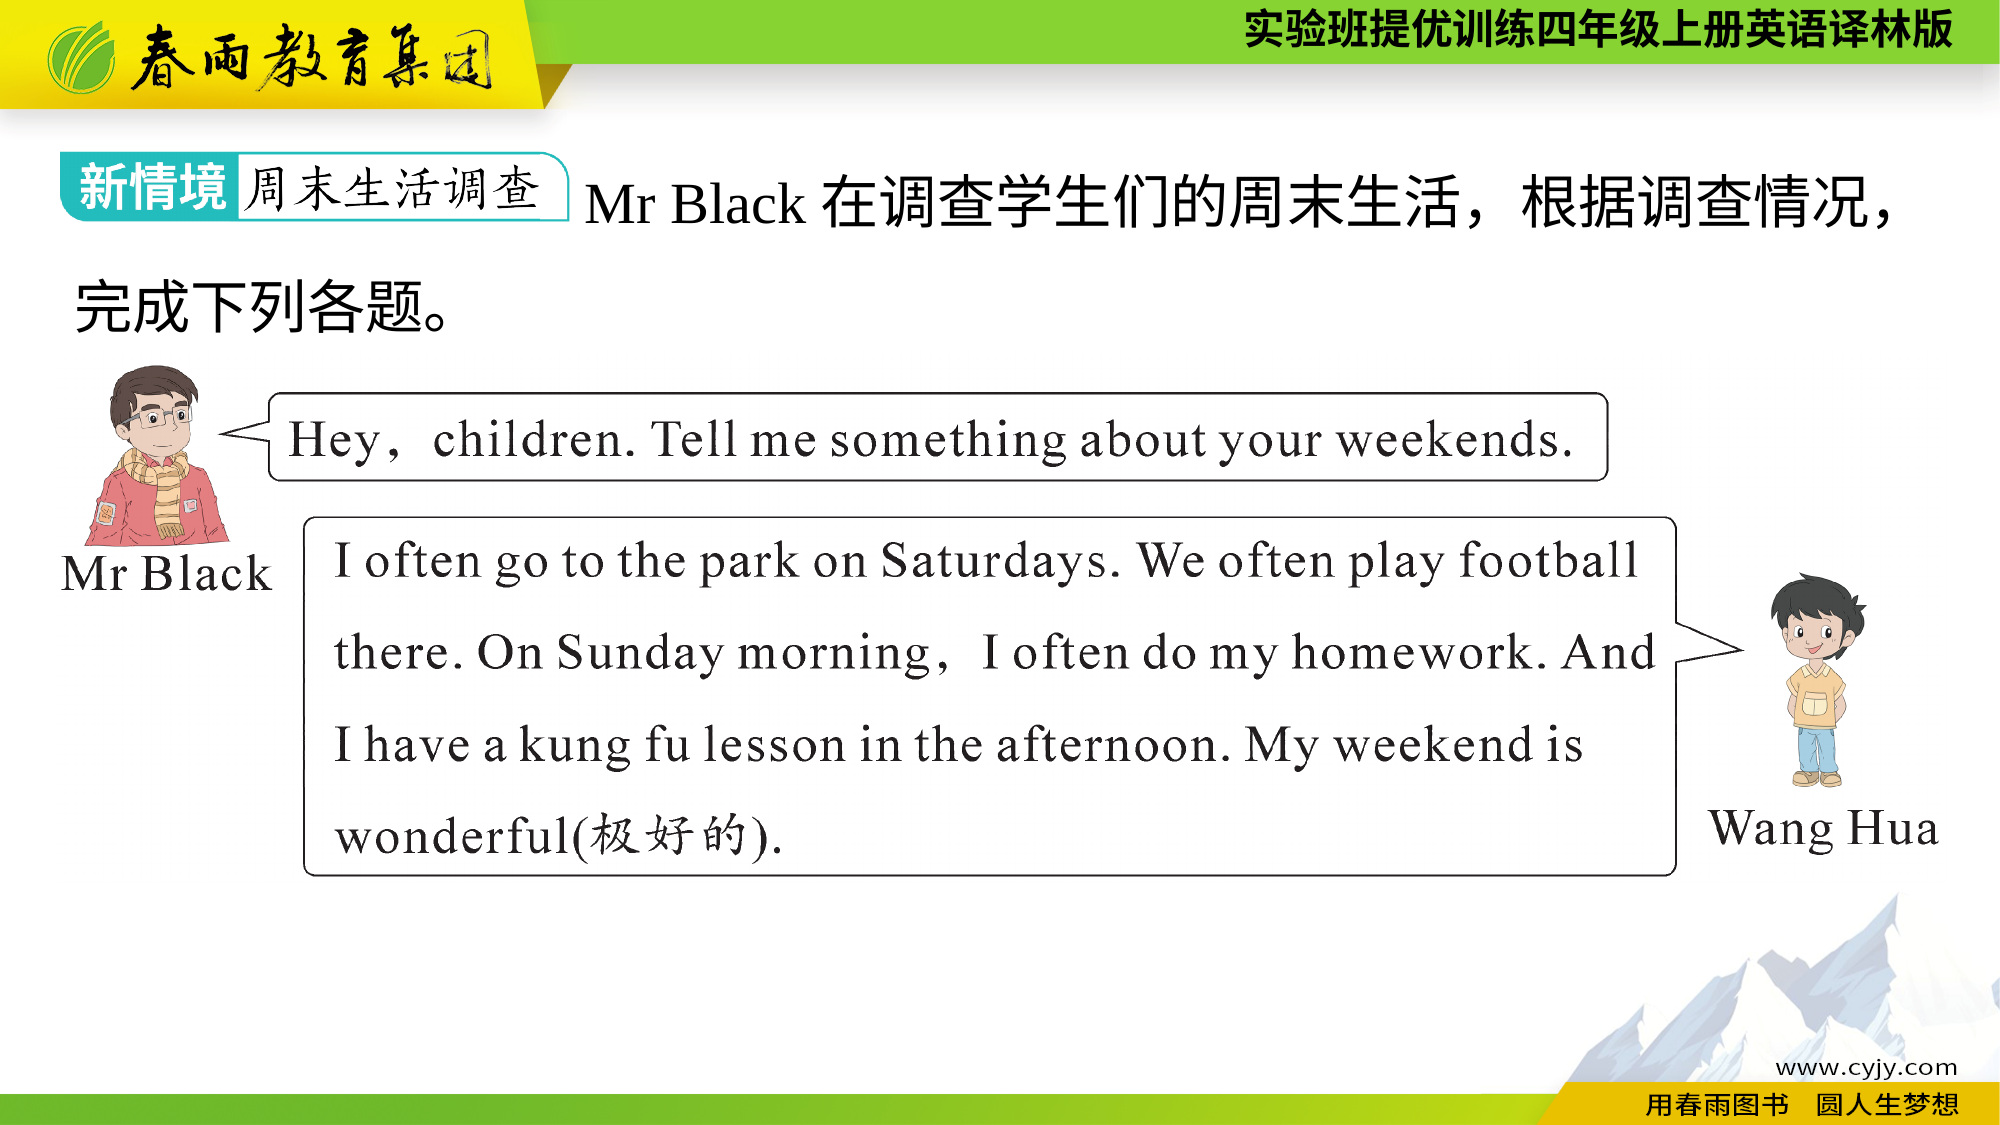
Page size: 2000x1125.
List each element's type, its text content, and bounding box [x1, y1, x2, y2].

list Mr Black在调查学生们的周末生活，根据调查情况，完成下列各题。 [59, 122, 1944, 347]
picture [0, 0, 2000, 1125]
